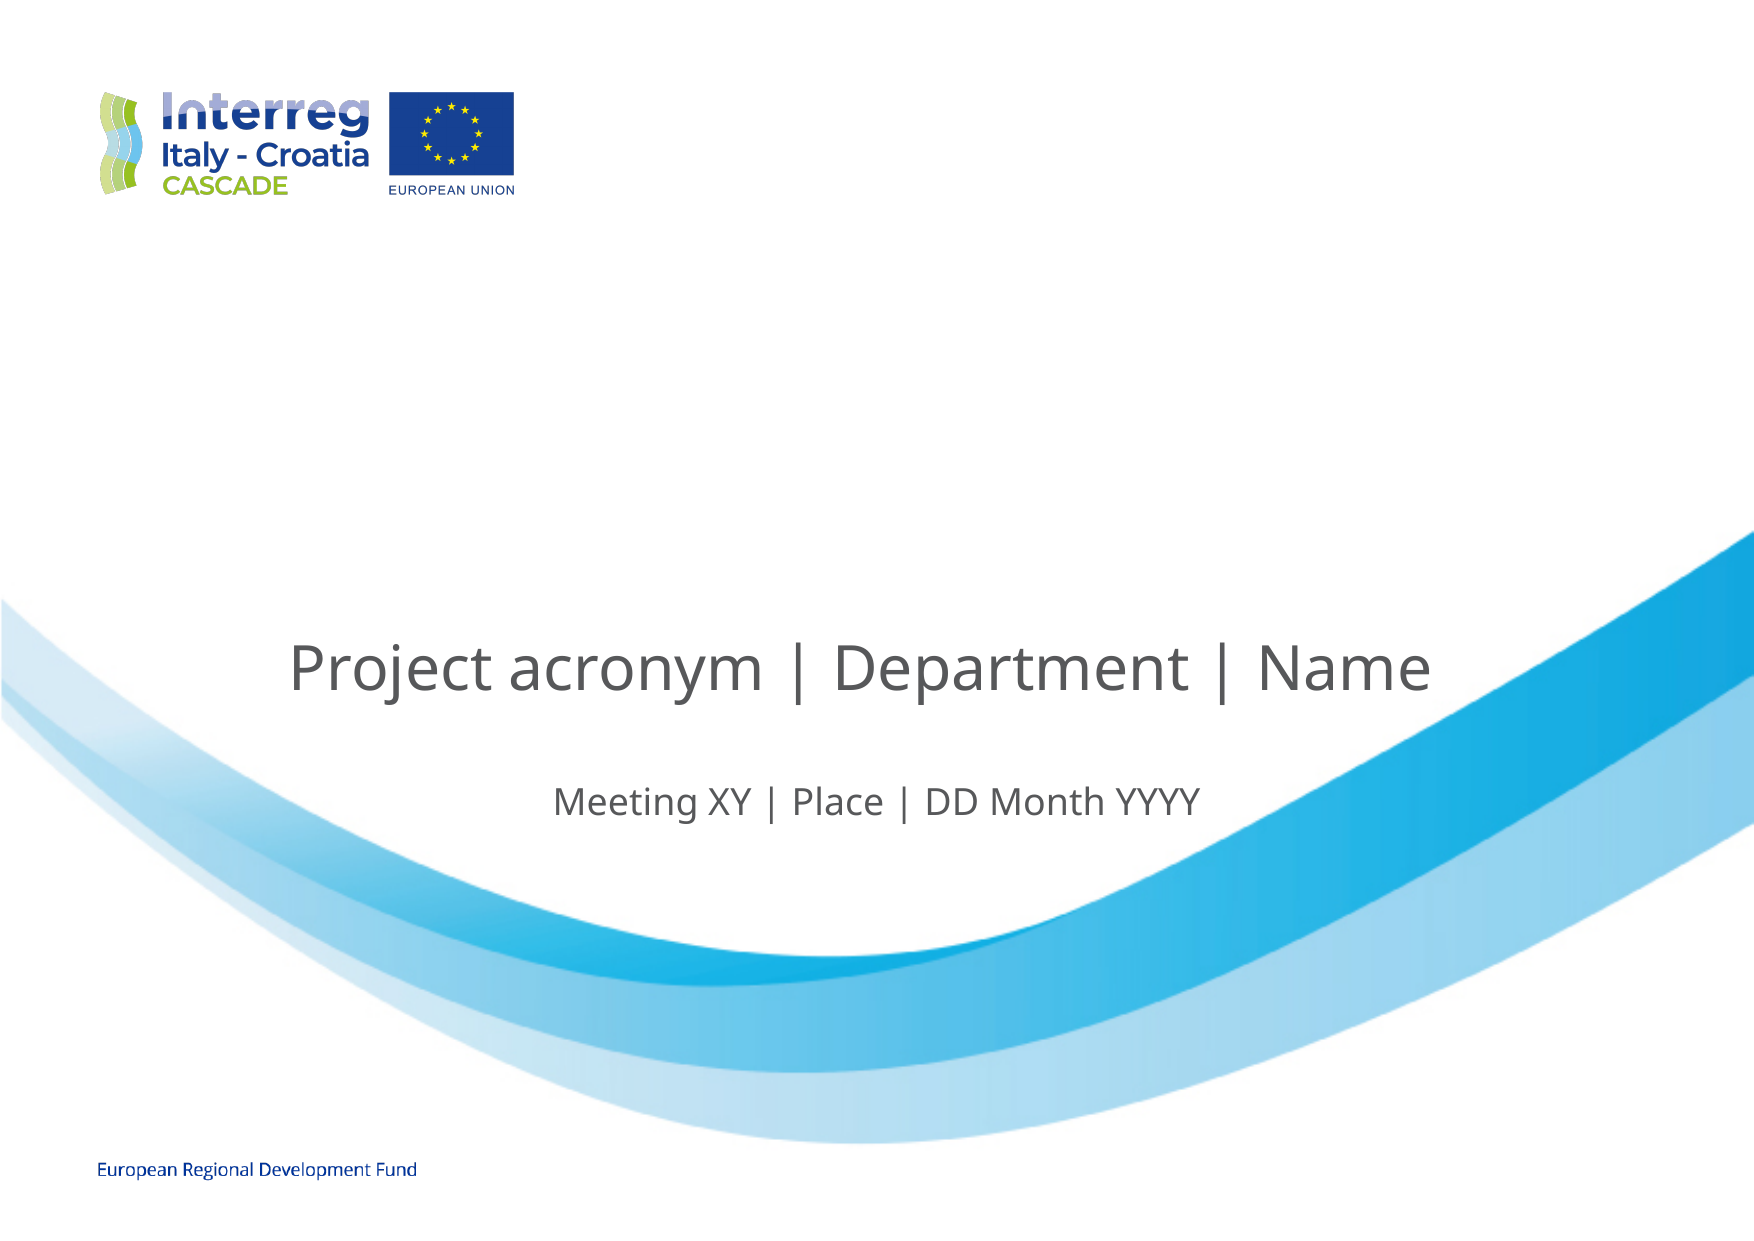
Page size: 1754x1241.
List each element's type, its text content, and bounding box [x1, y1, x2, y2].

picture [83, 71, 530, 221]
picture [0, 512, 1754, 1240]
text_box Meeting XY | Place | DD Month YYYY [404, 769, 1350, 832]
subtitle Project acronym | Department | Name [211, 626, 1512, 713]
